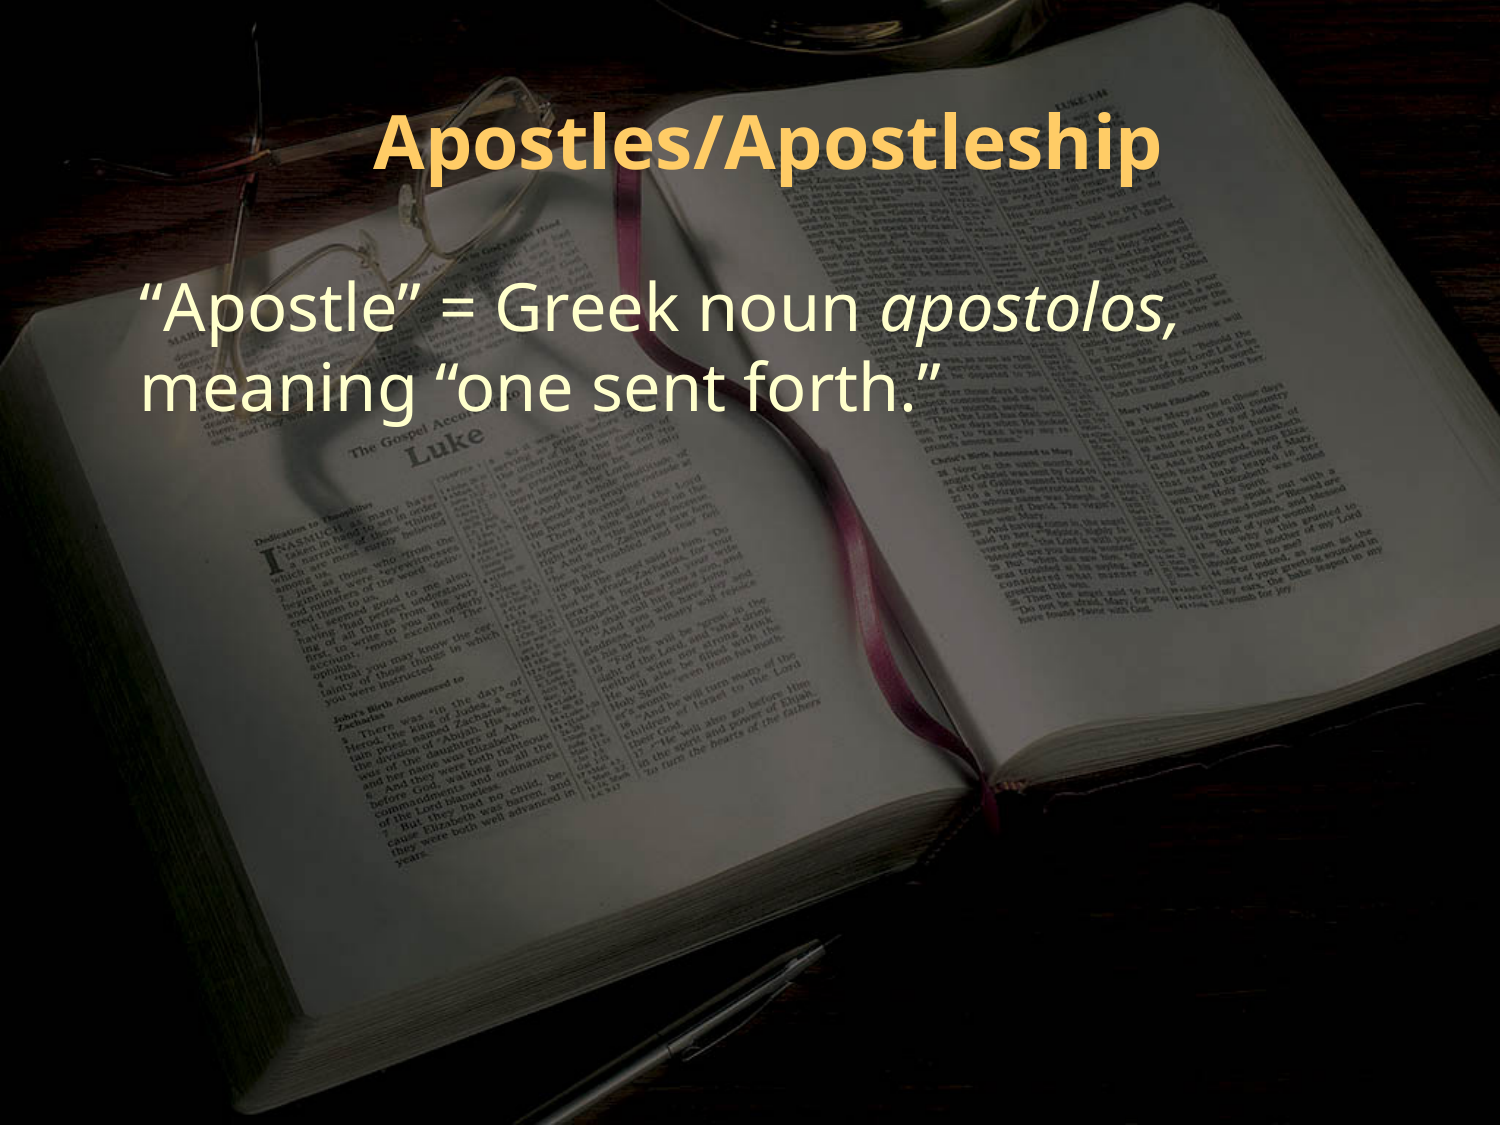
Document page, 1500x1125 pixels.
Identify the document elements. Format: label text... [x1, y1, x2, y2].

picture [0, 0, 1500, 1125]
text_box Apostles/Apostleship “Apostle” = Greek noun apostolos, meaning “one sent forth.” [124, 87, 1413, 433]
